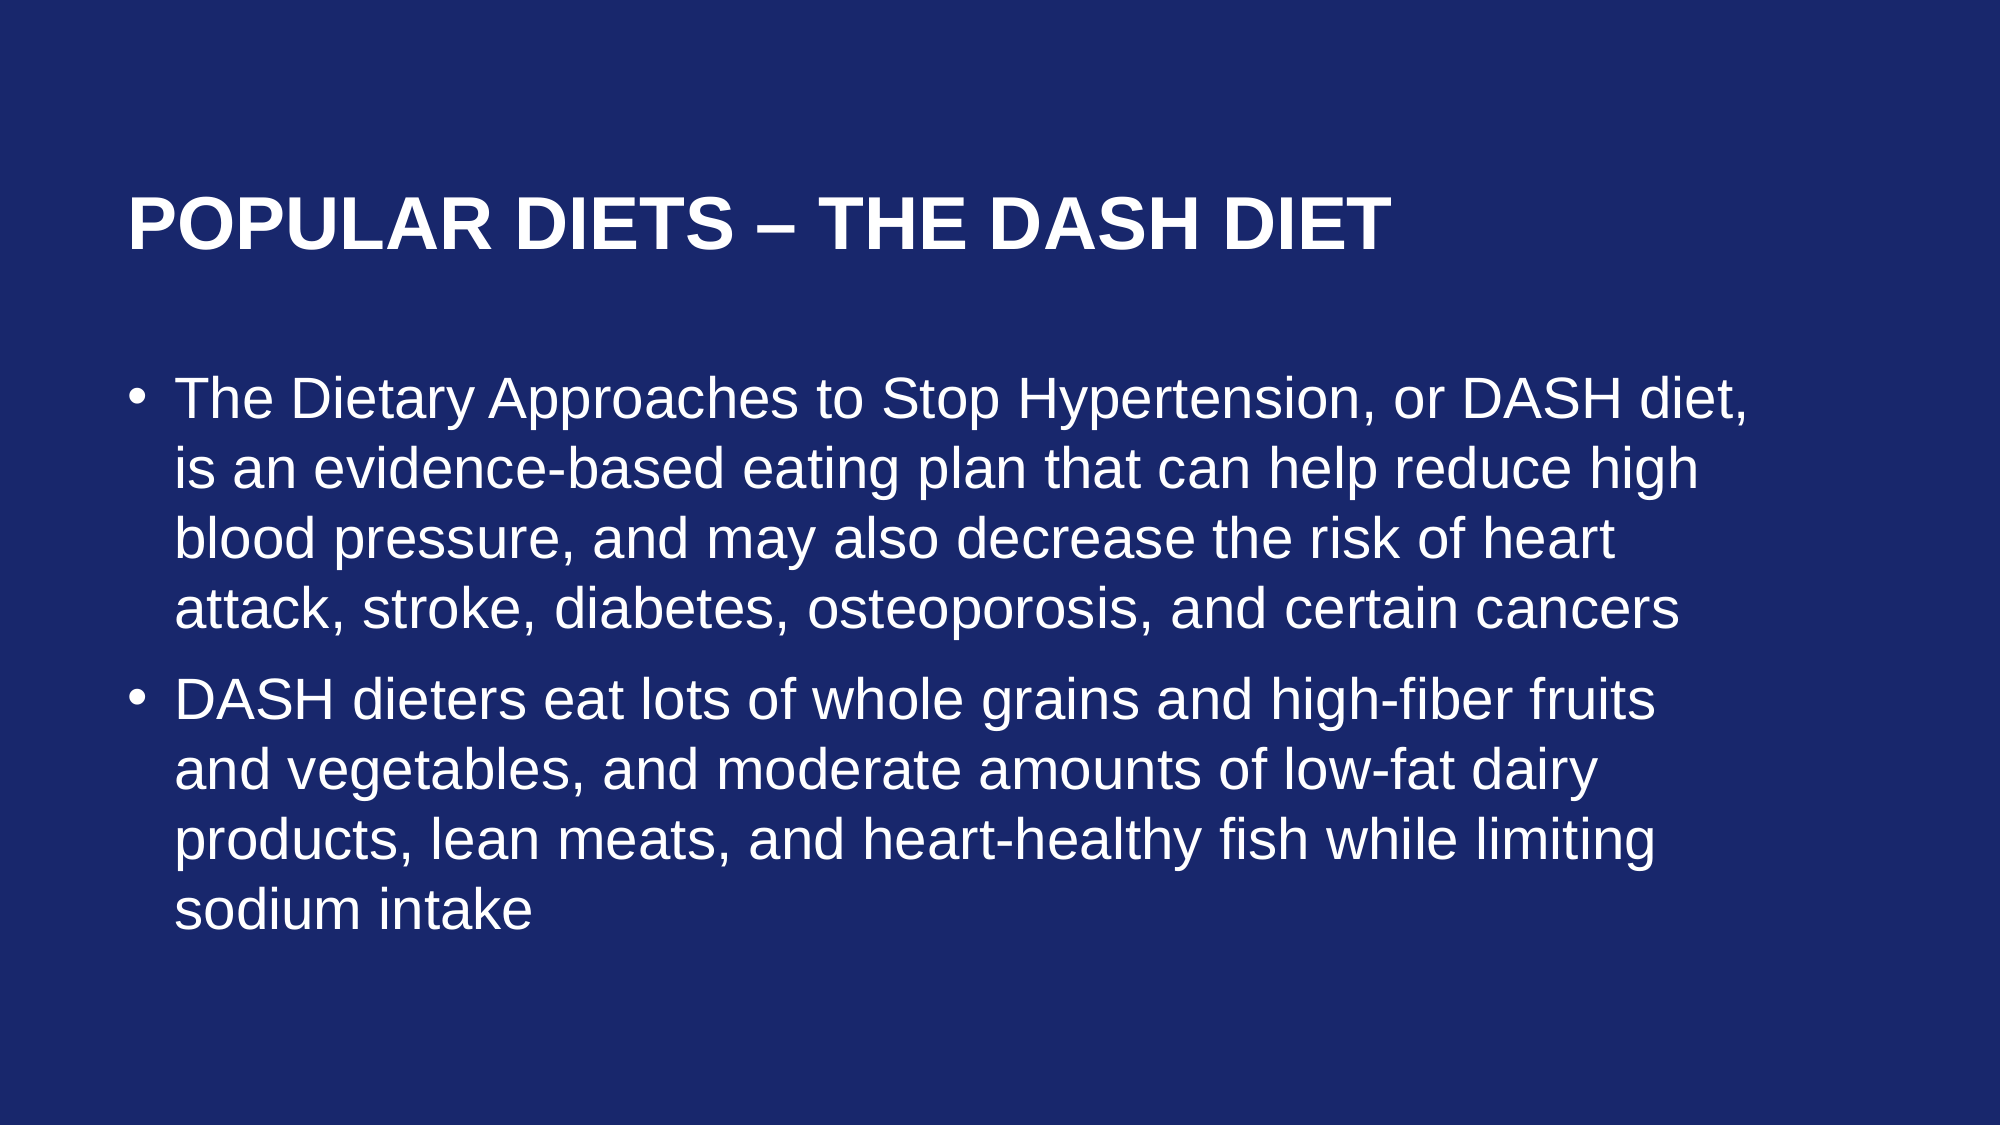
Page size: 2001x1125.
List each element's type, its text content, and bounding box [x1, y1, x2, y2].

list The Dietary Approaches to Stop Hypertension, or DASH diet, is an evidence-based eating plan that can help reduce high blood pressure, and may also decrease the risk of heart attack, stroke, diabetes, osteoporosis, and certain cancers DASH dieters eat lots of whole grains and high-fiber fruits and vegetables, and moderate amounts of low-fat dairy products, lean meats, and heart-healthy fish while limiting sodium intake [112, 351, 1775, 950]
title Popular Diets – The DASH Diet [112, 99, 1775, 339]
